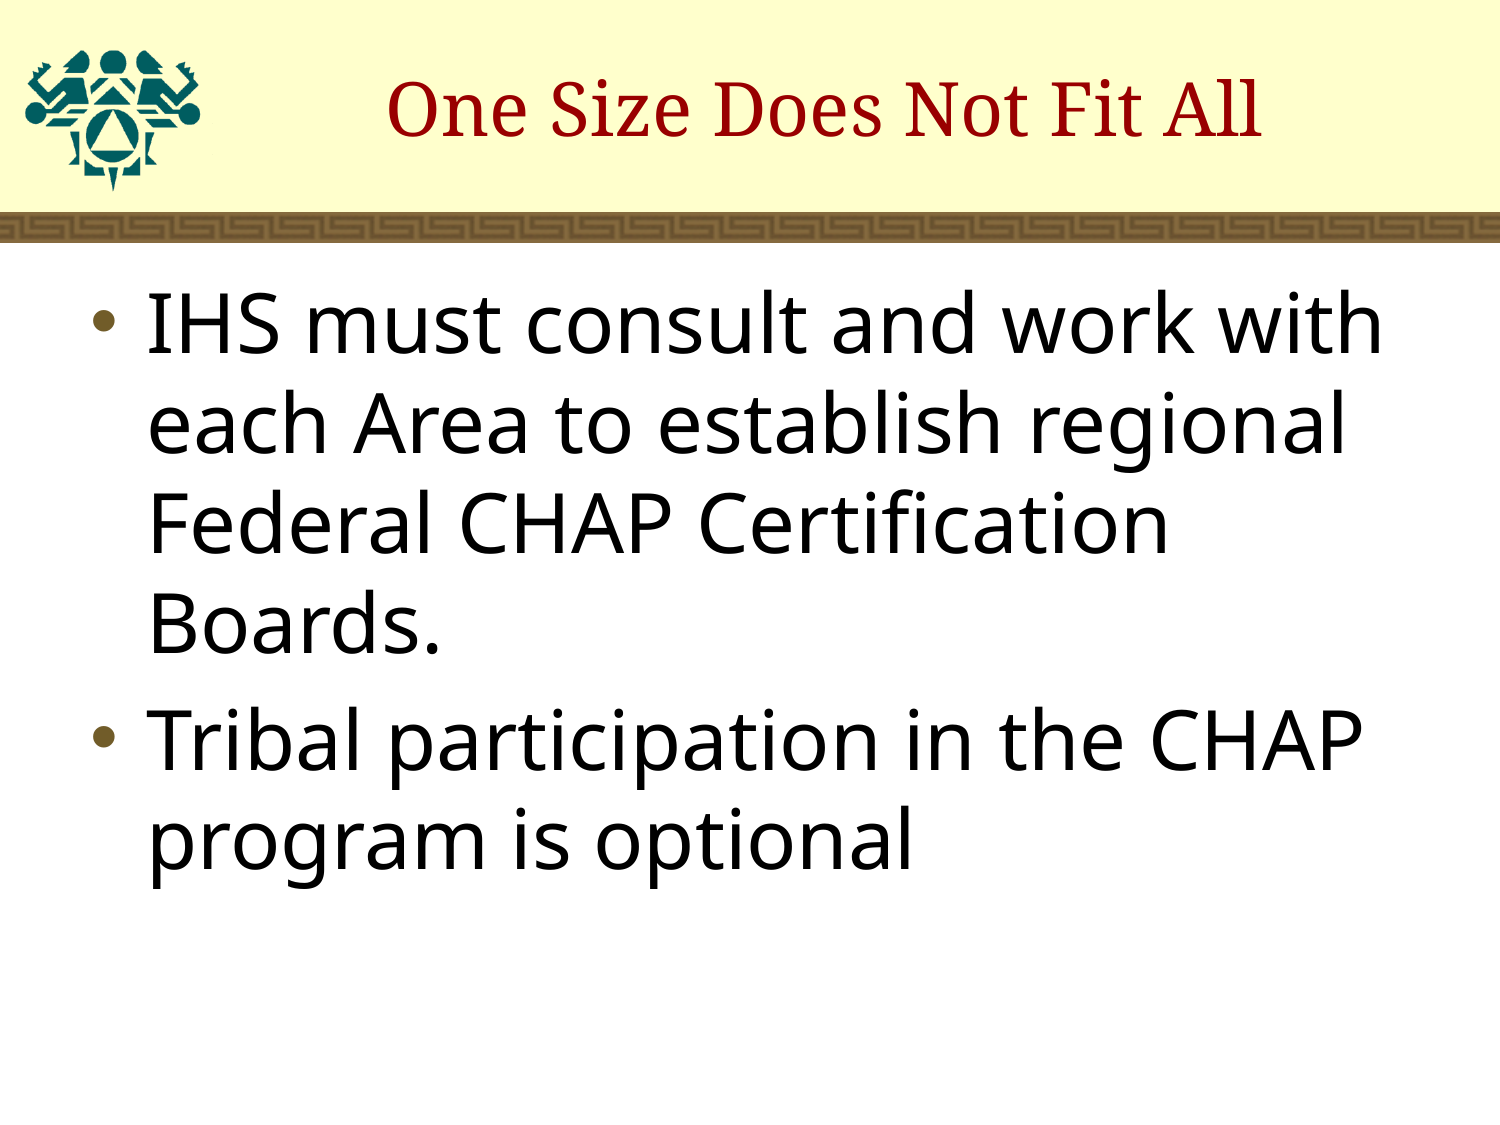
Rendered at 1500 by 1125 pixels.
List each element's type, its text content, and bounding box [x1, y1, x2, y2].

title One Size Does Not Fit All [224, 12, 1426, 201]
picture [12, 37, 213, 206]
list IHS must consult and work with each Area to establish regional Federal CHAP Certification Boards. Tribal participation in the CHAP program is optional [74, 262, 1426, 1038]
picture [0, 212, 1500, 243]
